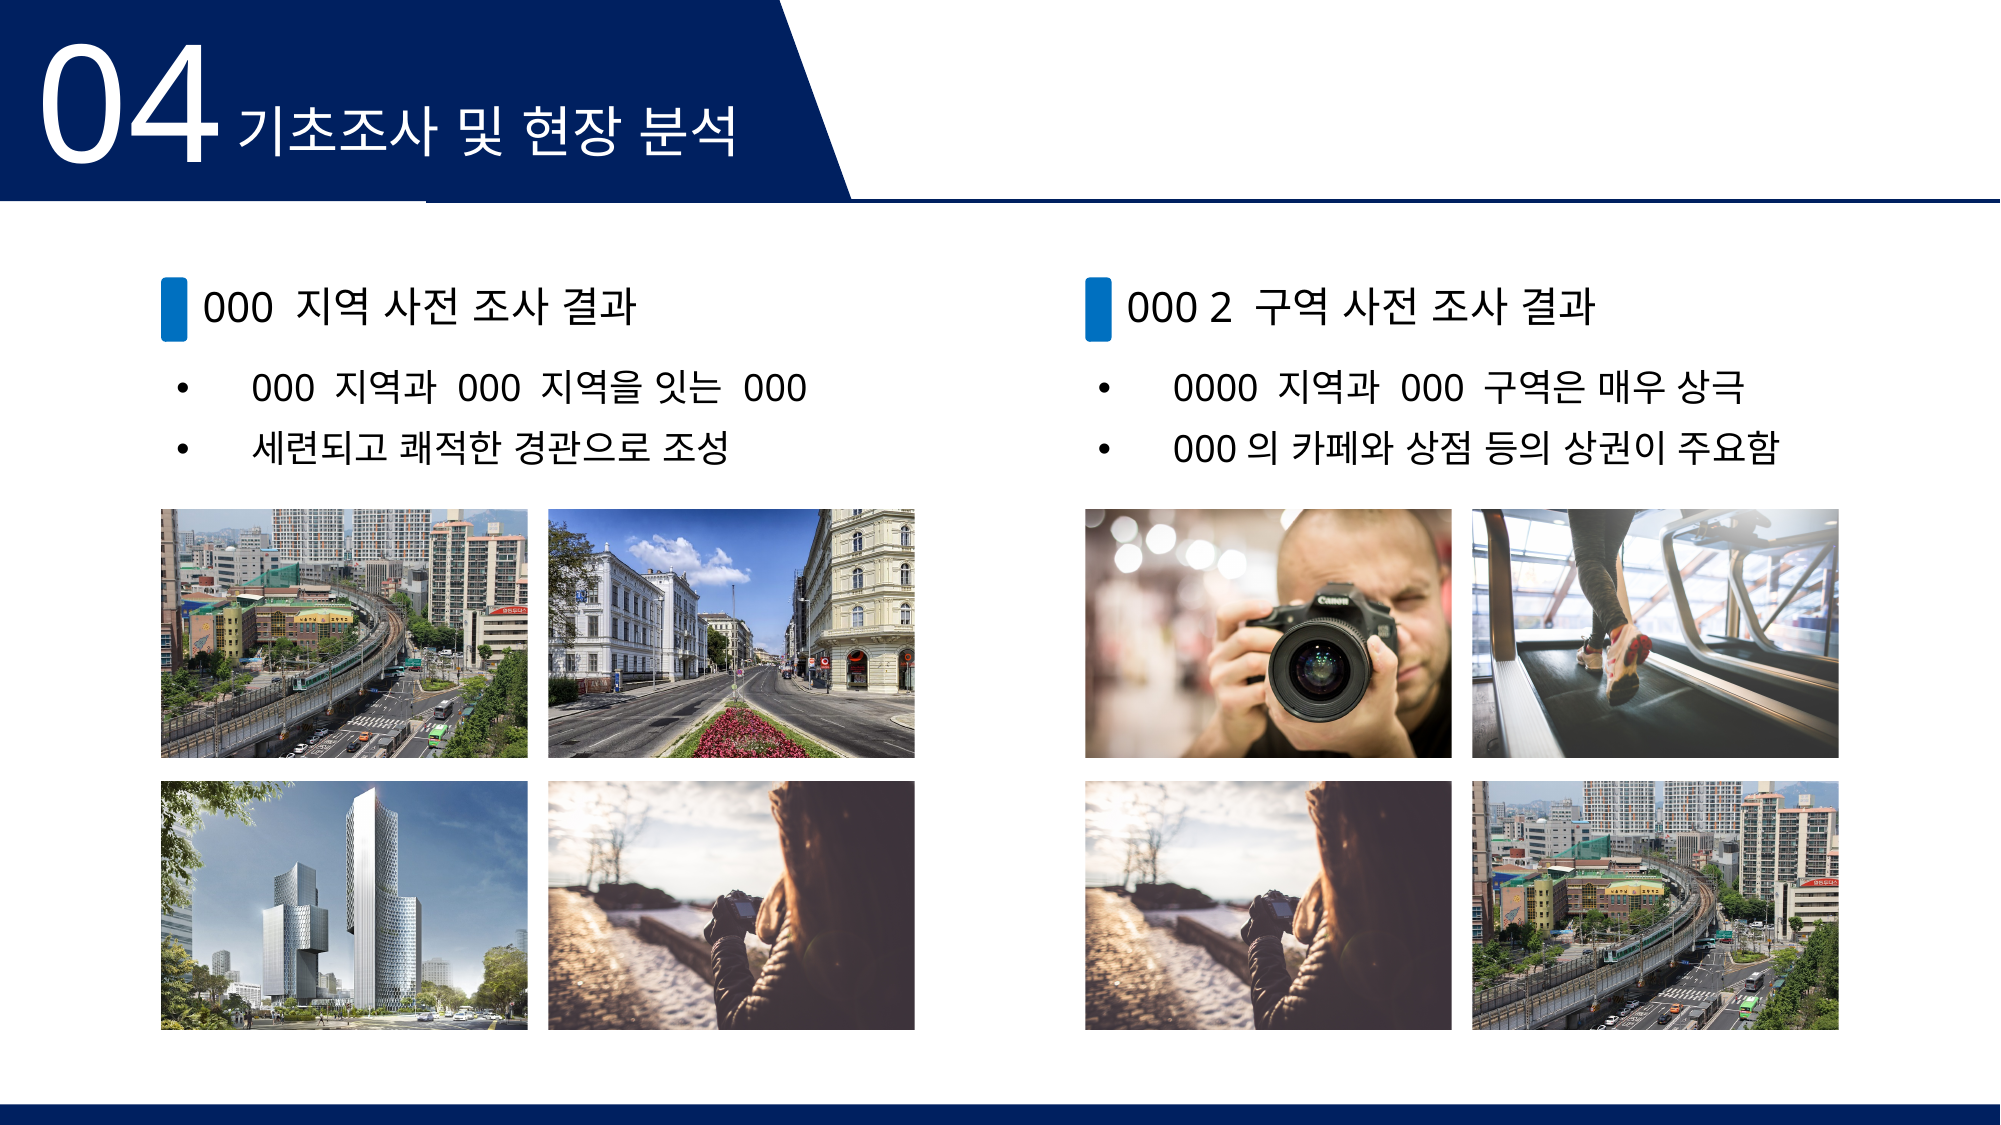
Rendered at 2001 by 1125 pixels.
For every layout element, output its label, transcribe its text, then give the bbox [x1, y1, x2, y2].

list 000 2 구역 사전 조사 결과 [1111, 278, 1683, 342]
picture [1472, 509, 1839, 758]
picture [548, 781, 915, 1030]
list 0000 지역과 000 구역은 매우 상극 000의 카페와 상점 등의 상권이 주요함 [1082, 361, 1839, 488]
list 04 [20, 14, 261, 209]
list 000 지역 사전 조사 결과 [187, 278, 759, 342]
list 000 지역과 000 지역을 잇는 000 세련되고 쾌적한 경관으로 조성 [161, 361, 918, 488]
picture [1085, 509, 1452, 758]
picture [161, 781, 528, 1030]
list 기초조사 및 현장 분석 [221, 97, 969, 173]
picture [548, 509, 915, 758]
picture [1472, 781, 1839, 1030]
picture [1085, 781, 1452, 1030]
picture [161, 509, 528, 758]
